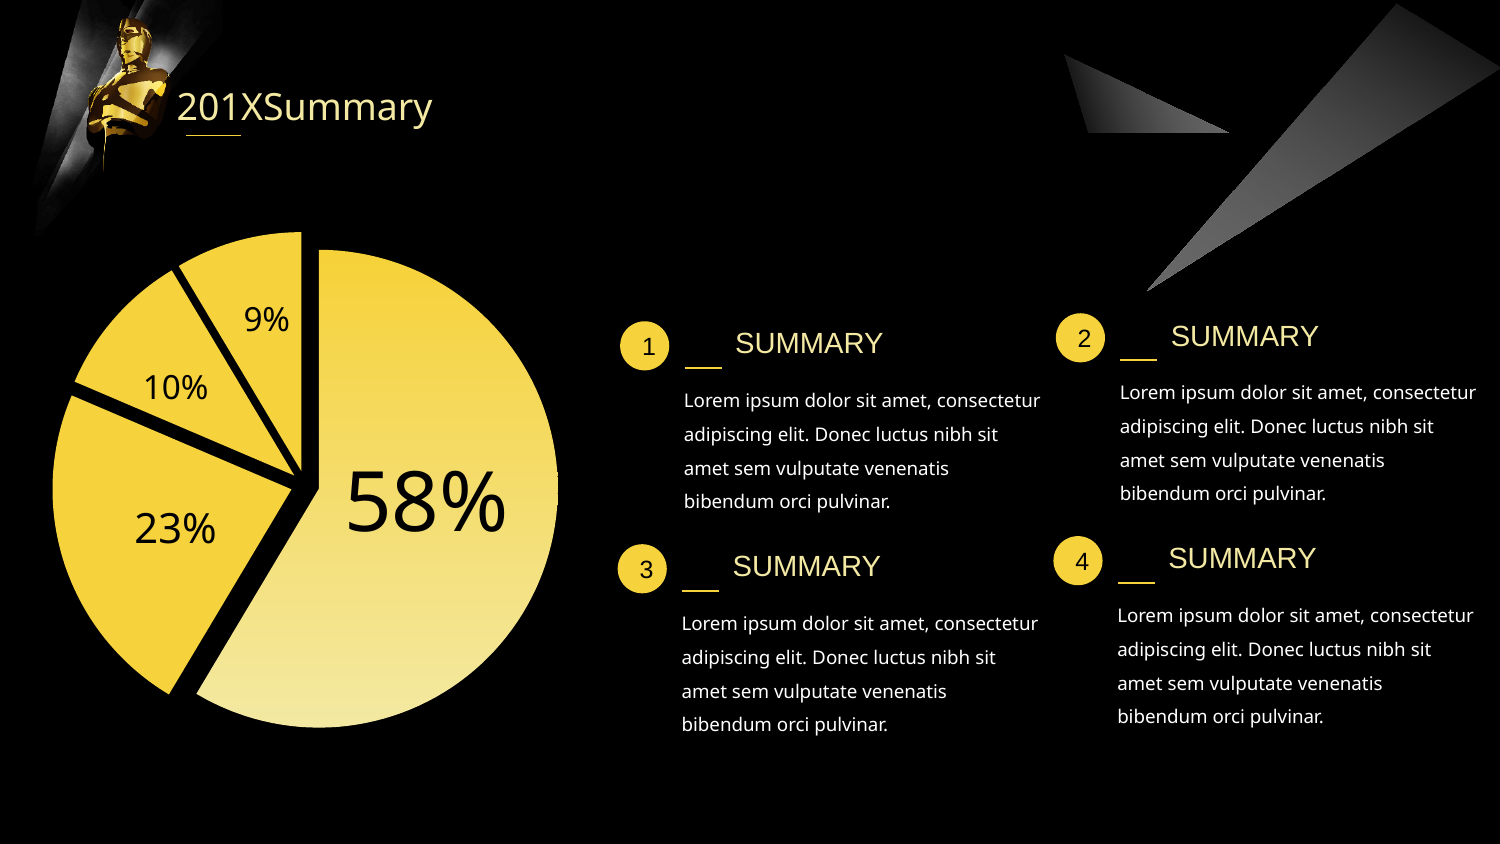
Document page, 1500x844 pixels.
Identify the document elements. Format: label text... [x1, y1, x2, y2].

text_box Lorem ipsum dolor sit amet, consectetur adipiscing elit. Donec luctus nibh sit amet sem vulputate venenatis bibendum orci pulvinar. [697, 370, 1056, 520]
text_box 201XSummary [161, 75, 448, 135]
text_box SUMMARY [1153, 532, 1332, 582]
text_box SUMMARY [1156, 309, 1335, 360]
text_box SUMMARY [717, 540, 897, 591]
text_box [0, 221, 697, 749]
picture [0, 0, 316, 221]
text_box [1063, 52, 1230, 134]
text_box Lorem ipsum dolor sit amet, consectetur adipiscing elit. Donec luctus nibh sit amet sem vulputate venenatis bibendum orci pulvinar. [697, 593, 1054, 743]
text_box Lorem ipsum dolor sit amet, consectetur adipiscing elit. Donec luctus nibh sit amet sem vulputate venenatis bibendum orci pulvinar. [1102, 585, 1490, 735]
text_box SUMMARY [720, 317, 899, 368]
text_box [1146, 2, 1500, 292]
text_box Lorem ipsum dolor sit amet, consectetur adipiscing elit. Donec luctus nibh sit amet sem vulputate venenatis bibendum orci pulvinar. [1104, 362, 1492, 512]
text_box 4 [1052, 535, 1104, 587]
text_box 2 [1054, 312, 1107, 364]
